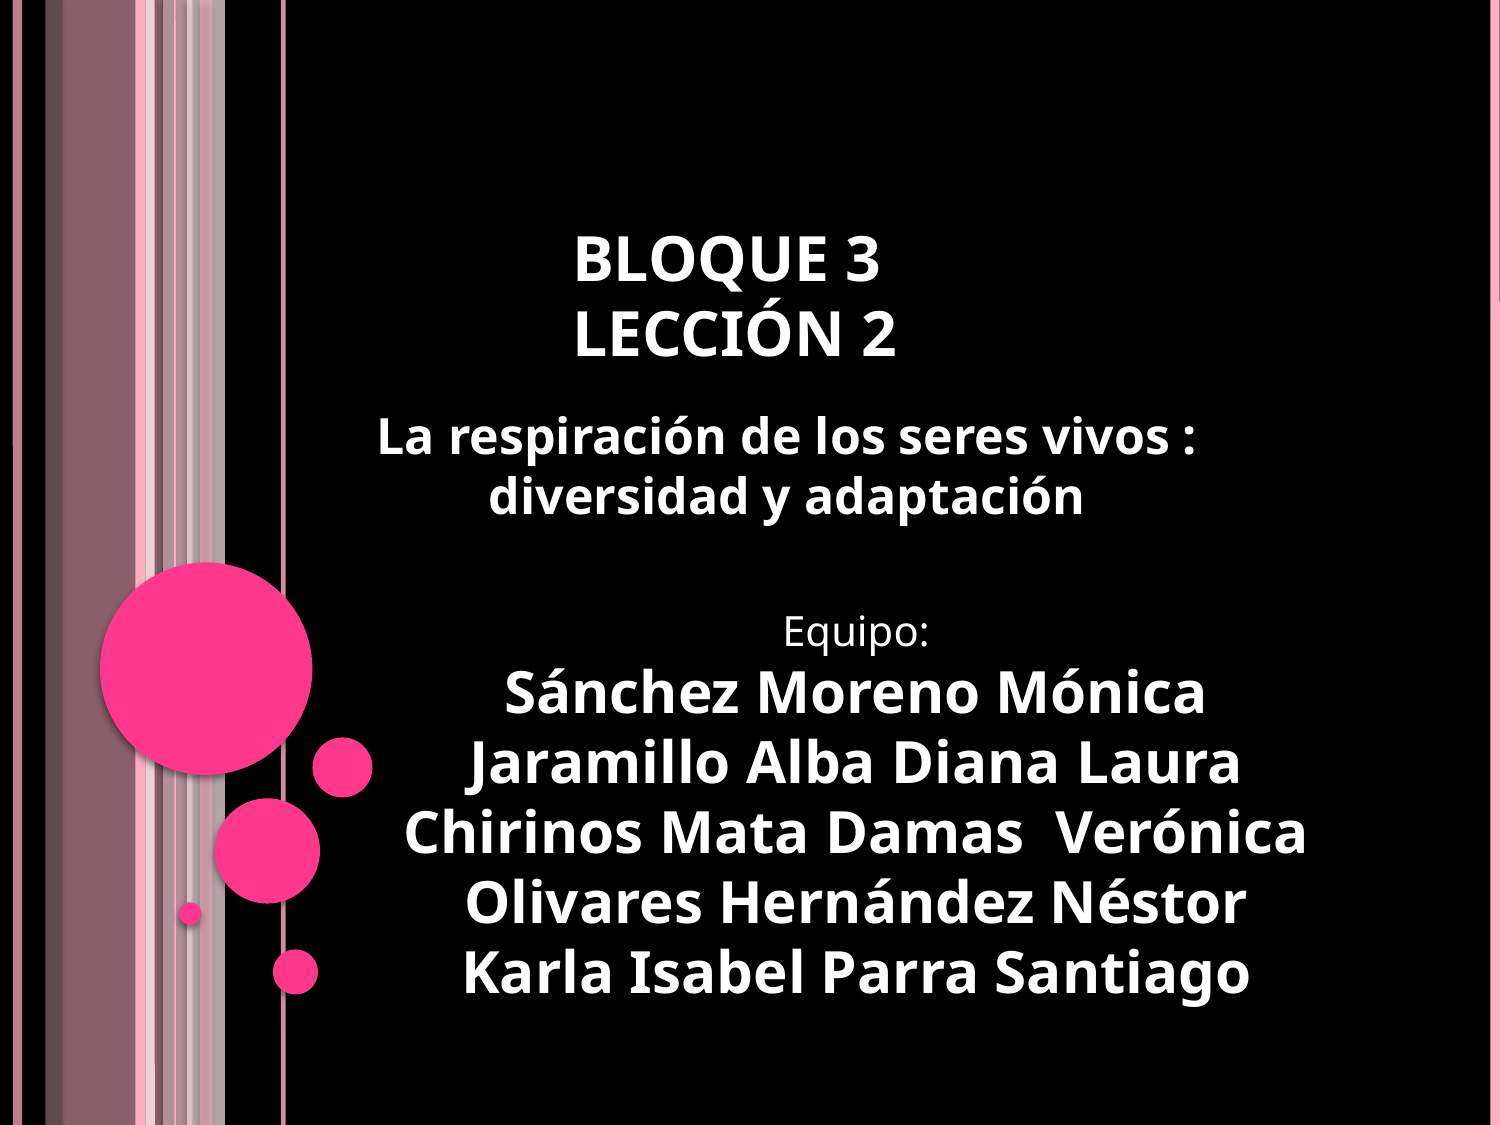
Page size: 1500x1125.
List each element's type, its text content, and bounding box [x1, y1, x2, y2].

text_box Equipo: Sánchez Moreno Mónica Jaramillo Alba Diana Laura Chirinos Mata Damas Verónica Olivares Hernández Néstor Karla Isabel Parra Santiago [253, 597, 1459, 1013]
title Bloque 3 lección 2 [527, 82, 1367, 377]
subtitle La respiración de los seres vivos : diversidad y adaptación [324, 397, 1250, 542]
